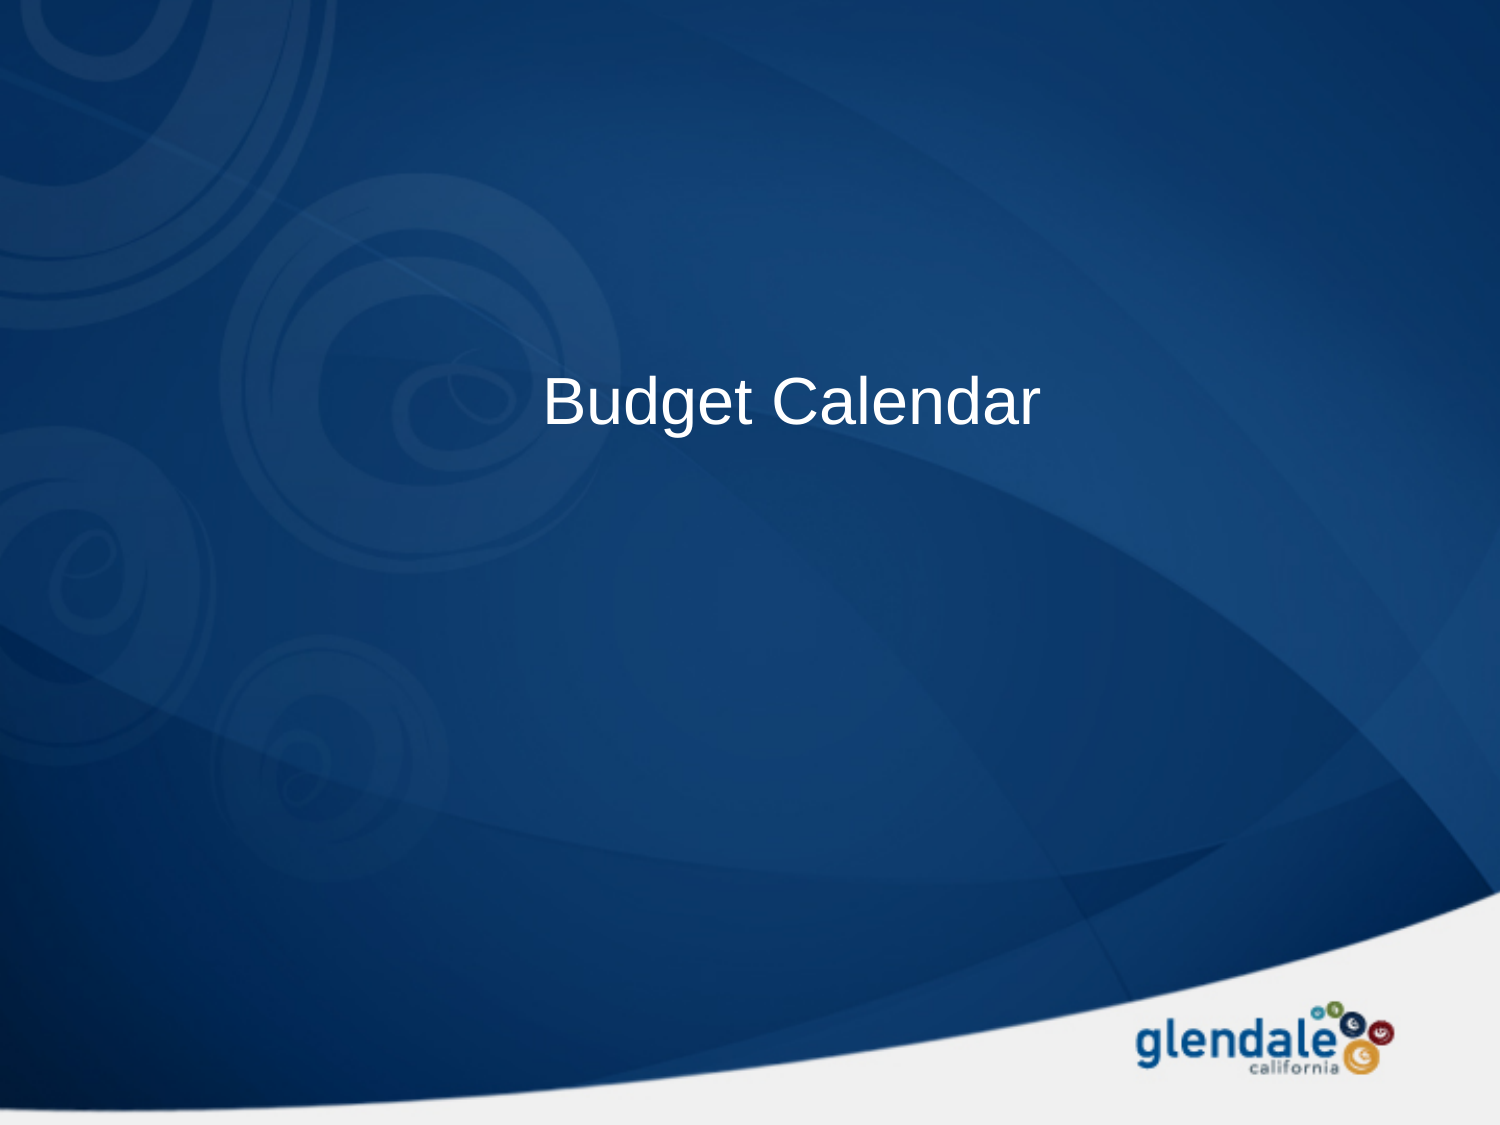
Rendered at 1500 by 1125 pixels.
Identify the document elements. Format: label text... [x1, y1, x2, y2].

picture [0, 0, 1500, 1125]
text_box Budget Calendar [85, 350, 1499, 913]
